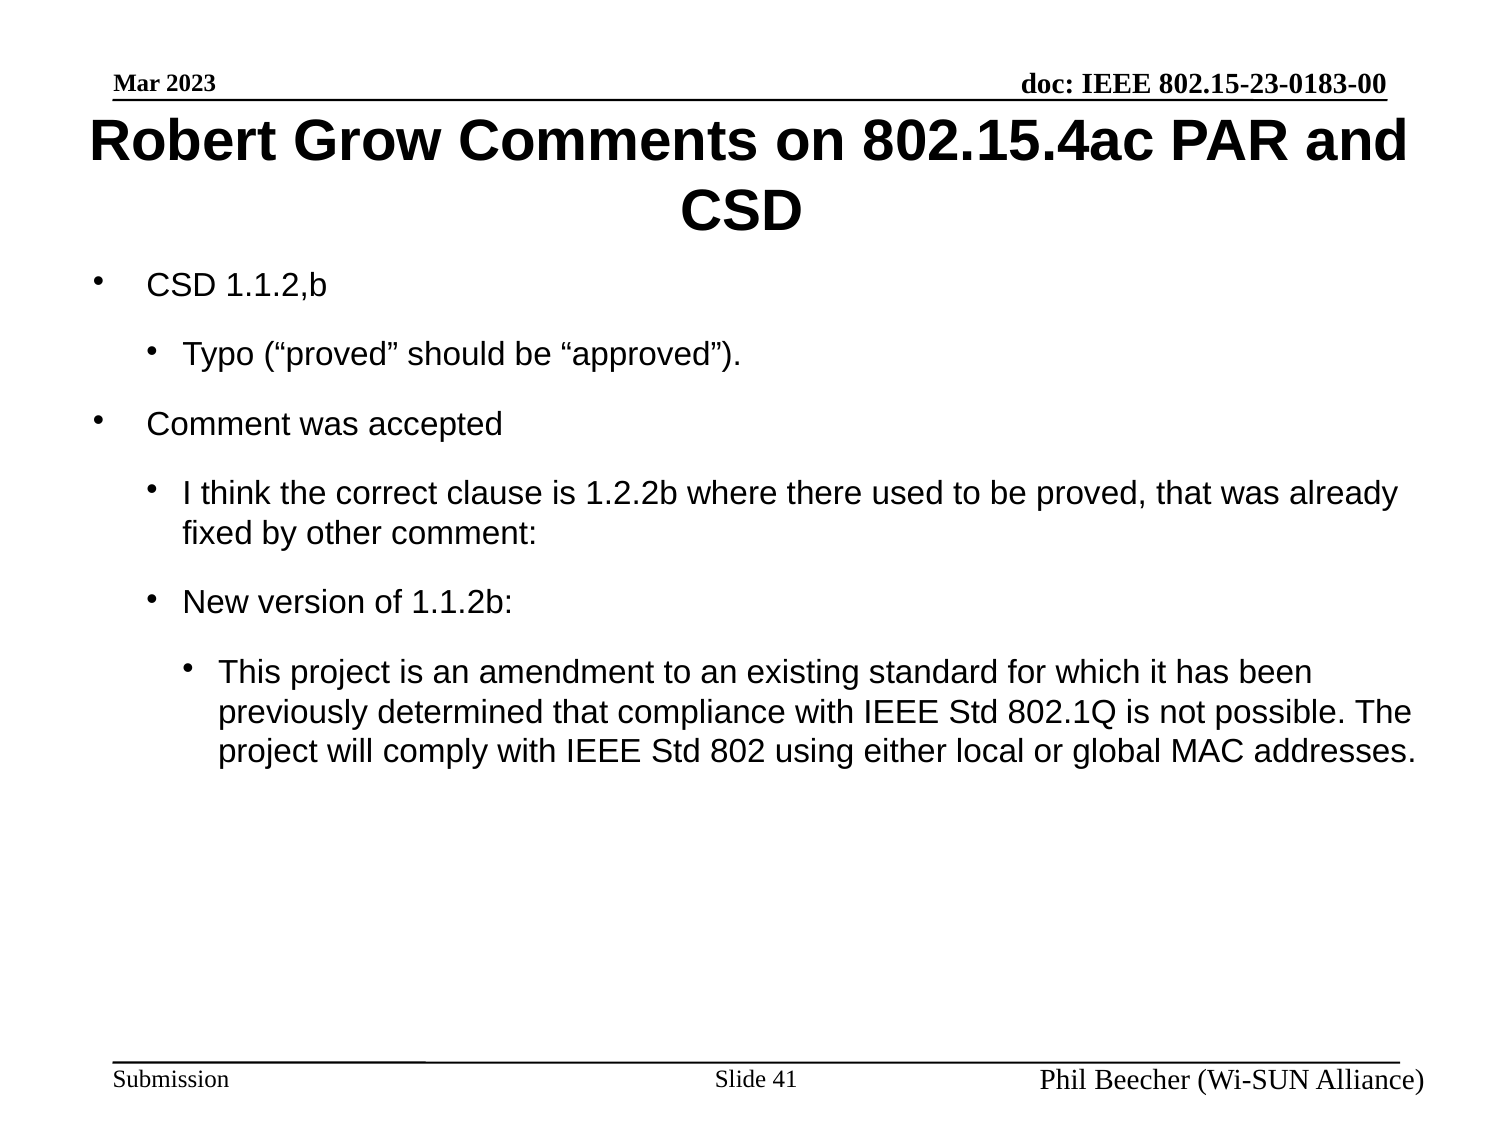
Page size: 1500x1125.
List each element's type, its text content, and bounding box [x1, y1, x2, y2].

text_box Slide 41 [675, 1062, 838, 1093]
text_box CSD 1.1.2,b Typo (“proved” should be “approved”). Comment was accepted I think the correct clause is 1.2.2b where there used to be proved, that was already fixed by other comment: New version of 1.1.2b: This project is an amendment to an existing standard for which it has been previously determined that compliance with IEEE Std 802.1Q is not possible. The project will comply with IEEE Std 802 using either local or global MAC addresses. [74, 263, 1425, 916]
text_box Robert Grow Comments on 802.15.4ac PAR and CSD [74, 112, 1425, 233]
